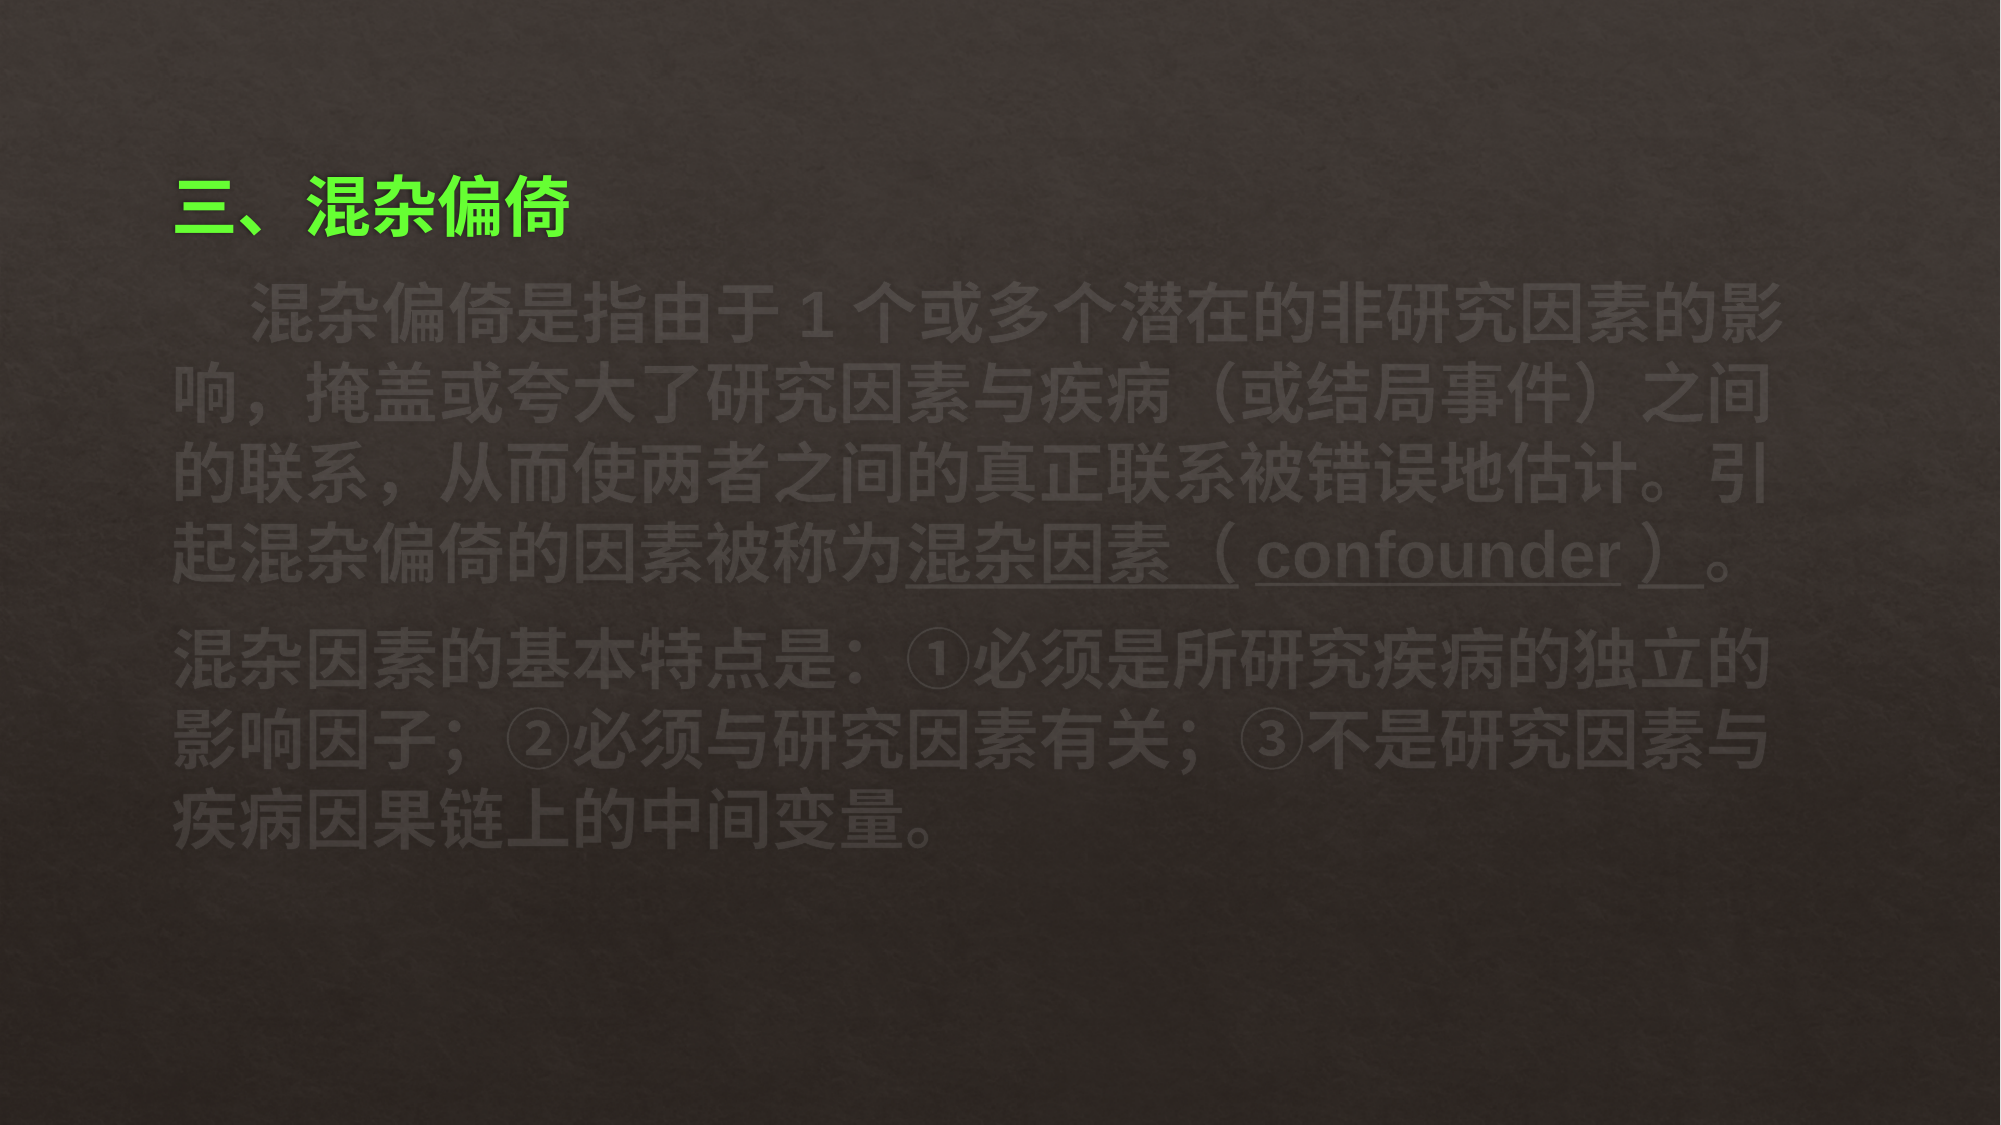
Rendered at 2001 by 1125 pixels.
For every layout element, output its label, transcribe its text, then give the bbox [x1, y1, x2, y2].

list 三、混杂偏倚 混杂偏倚是指由于1个或多个潜在的非研究因素的影响，掩盖或夸大了研究因素与疾病（或结局事件）之间的联系，从而使两者之间的真正联系被错误地估计。引起混杂偏倚的因素被称为混杂因素（confounder）。 混杂因素的基本特点是：①必须是所研究疾病的独立的影响因子；②必须与研究因素有关；③不是研究因素与疾病因果链上的中间变量。 [149, 157, 1849, 1077]
